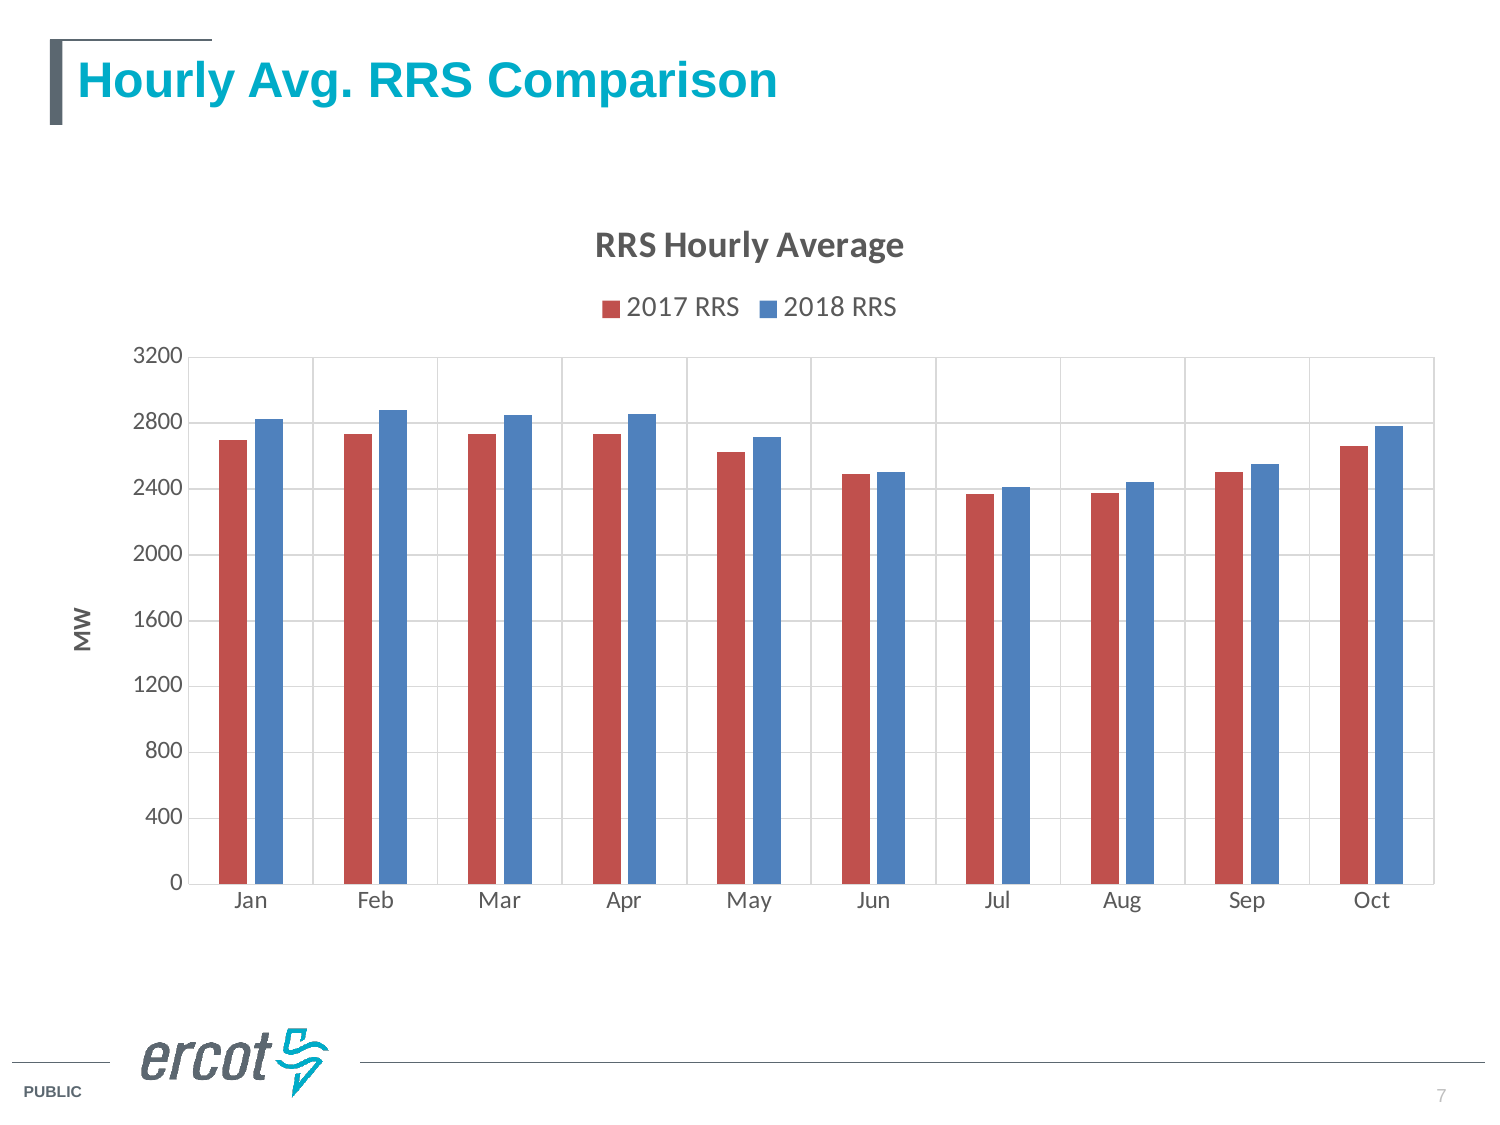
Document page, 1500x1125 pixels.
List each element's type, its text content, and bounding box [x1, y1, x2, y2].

chart [37, 194, 1463, 931]
picture [137, 1024, 332, 1100]
title Hourly Avg. RRS Comparison [62, 39, 1450, 125]
